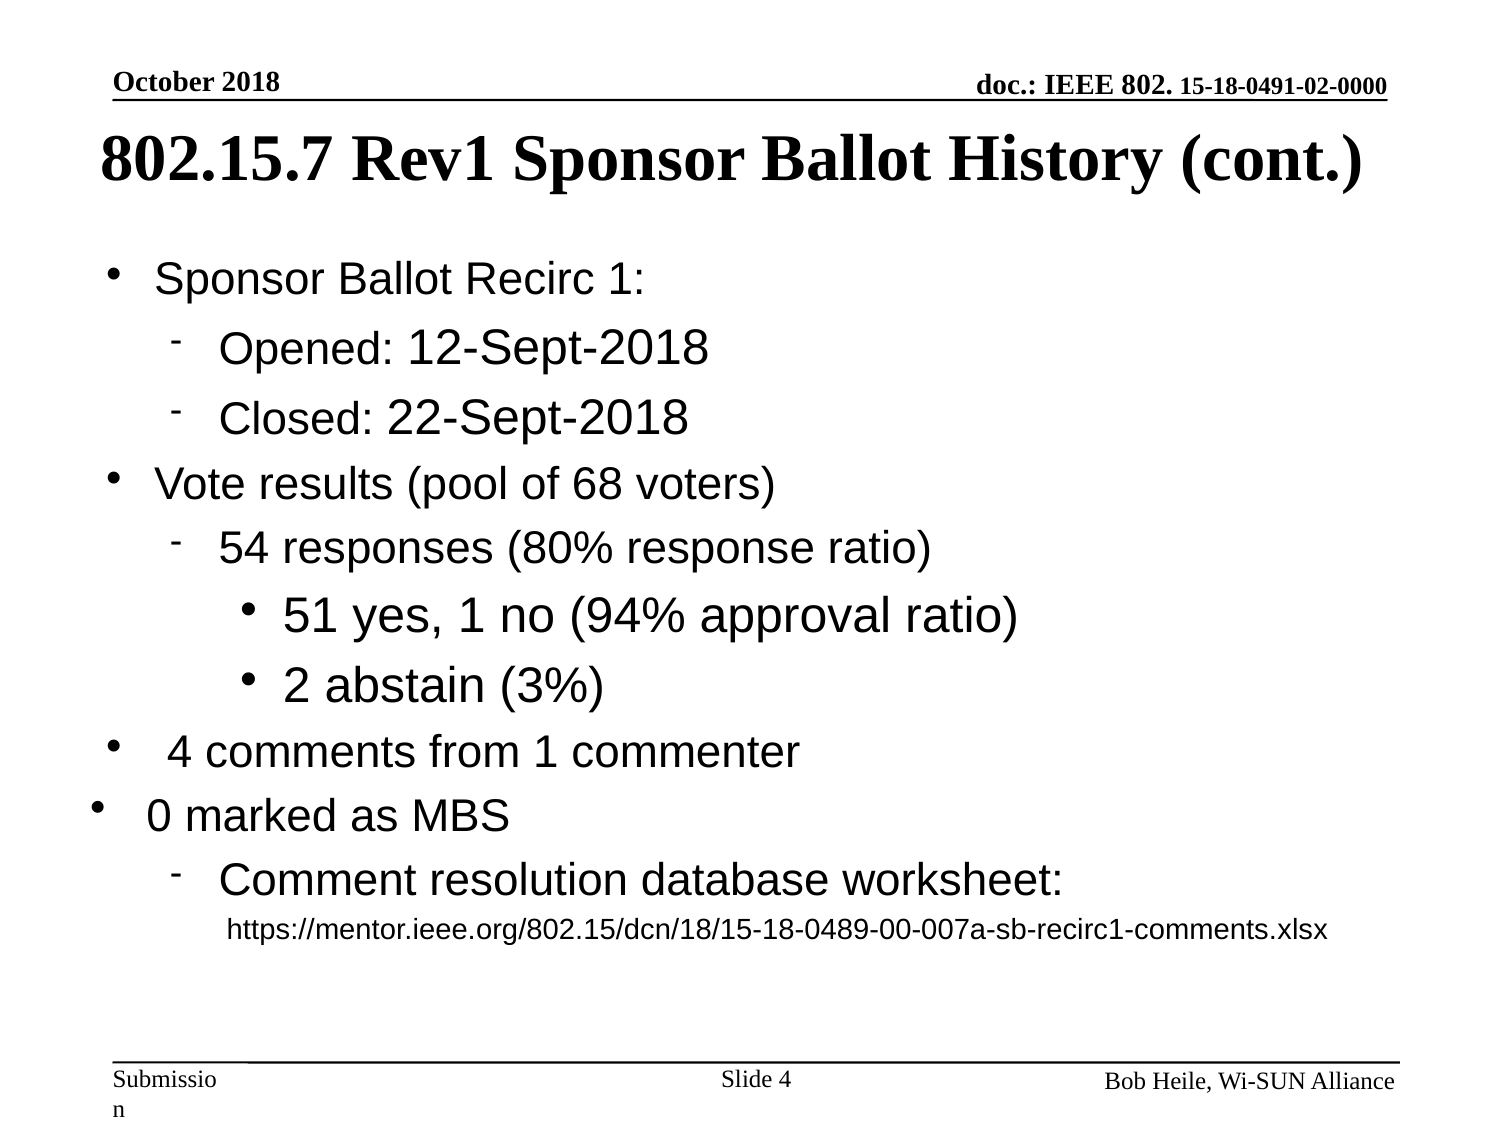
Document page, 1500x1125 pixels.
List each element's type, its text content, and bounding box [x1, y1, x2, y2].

slide_number Slide 4 [712, 1062, 800, 1093]
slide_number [112, 62, 375, 98]
list Sponsor Ballot Recirc 1: Opened: 12-Sept-2018 Closed: 22-Sept-2018 Vote results (pool of 68 voters) 54 responses (80% response ratio) 51 yes, 1 no (94% approval ratio) 2 abstain (3%) 4 comments from 1 commenter 0 marked as MBS Comment resolution database worksheet: https://mentor.ieee.org/802.15/dcn/18/15-18-0489-00-007a-sb-recirc1-comments.xlsx [75, 241, 1425, 1068]
text_box 802.15.7 Rev1 Sponsor Ballot History (cont.) [78, 106, 1388, 232]
footer Bob Heile, Wi-SUN Alliance [1104, 1062, 1413, 1095]
